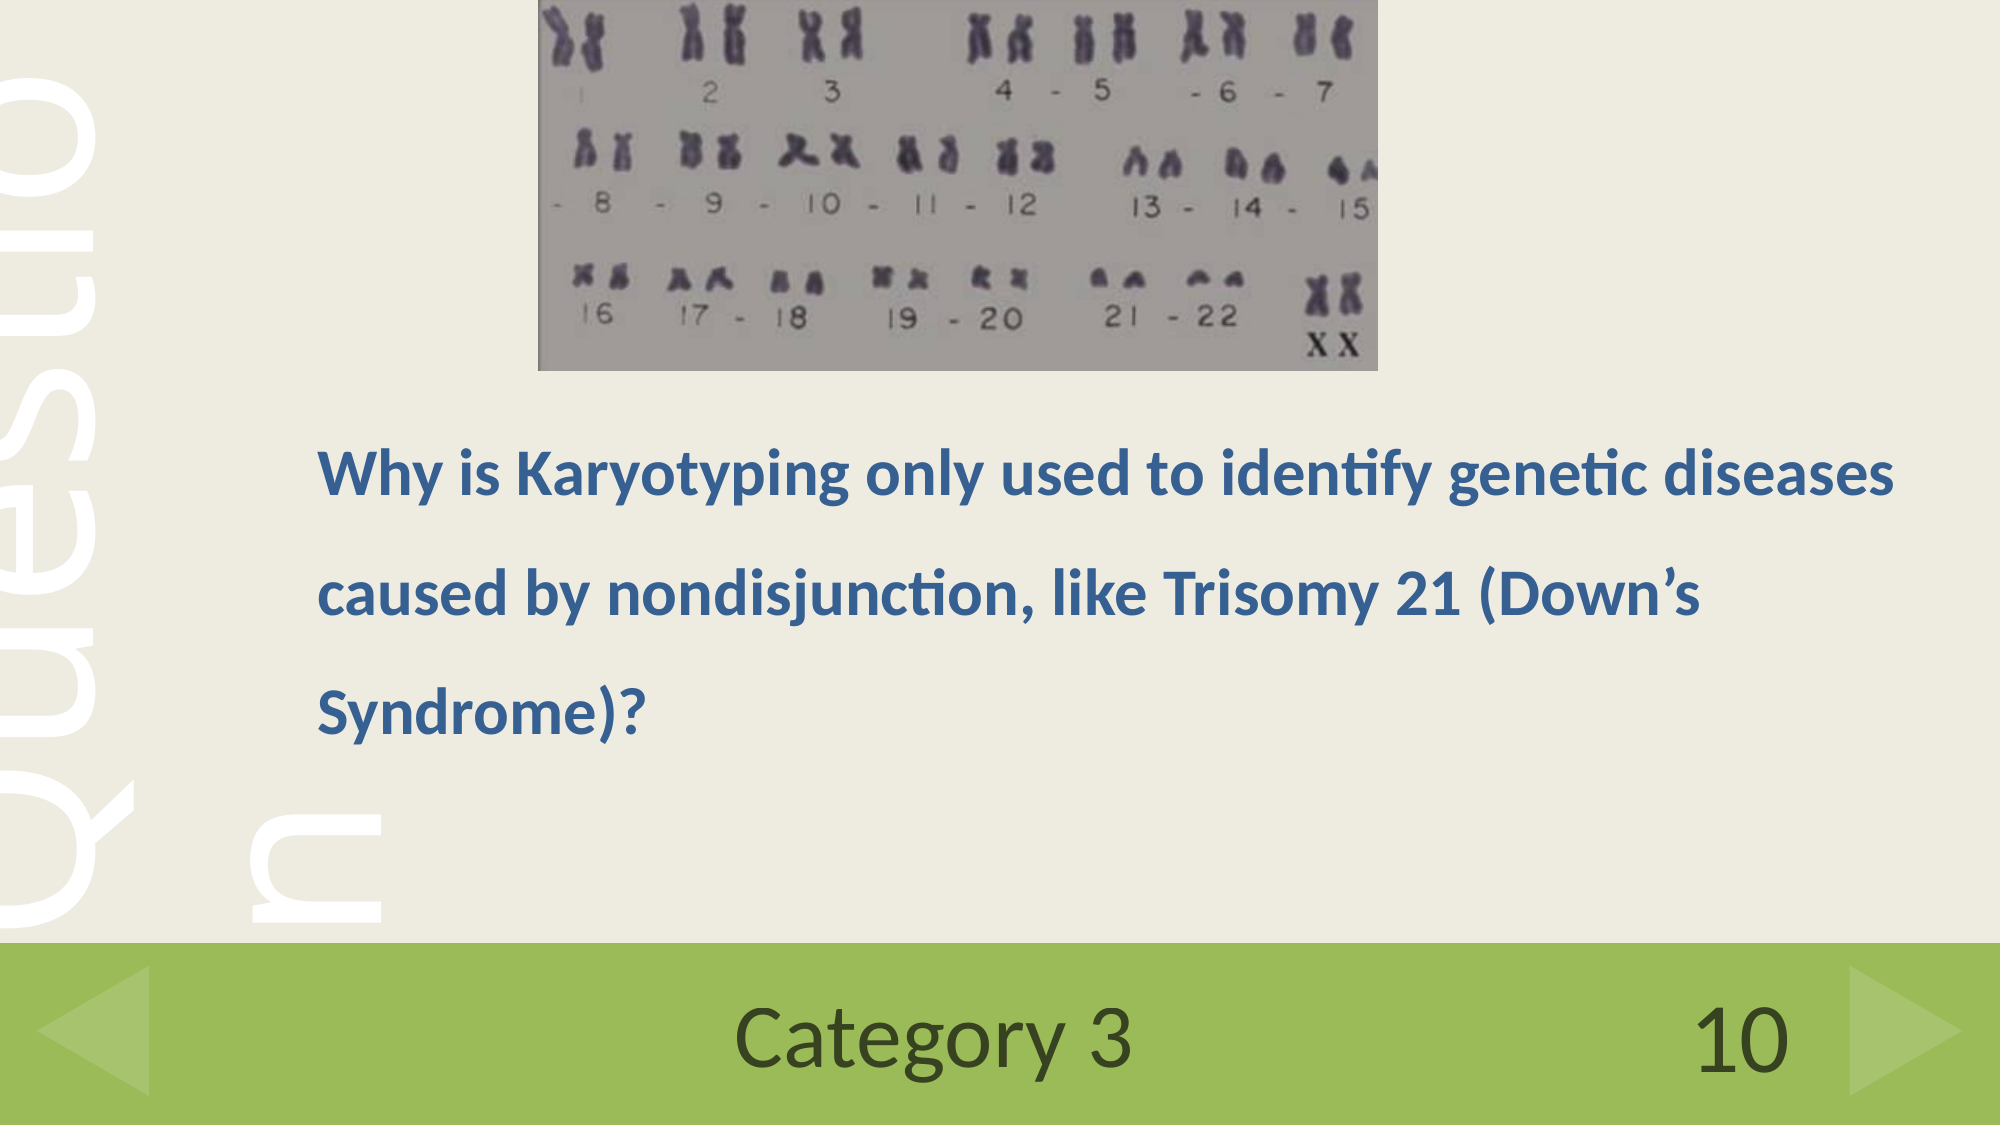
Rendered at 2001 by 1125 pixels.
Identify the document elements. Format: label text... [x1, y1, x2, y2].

picture [537, 0, 1378, 371]
title Category 3 [34, 937, 1835, 1125]
list Why is Karyotyping only used to identify genetic diseases caused by nondisjunction, like Trisomy 21 (Down’s Syndrome)? [302, 370, 1920, 847]
